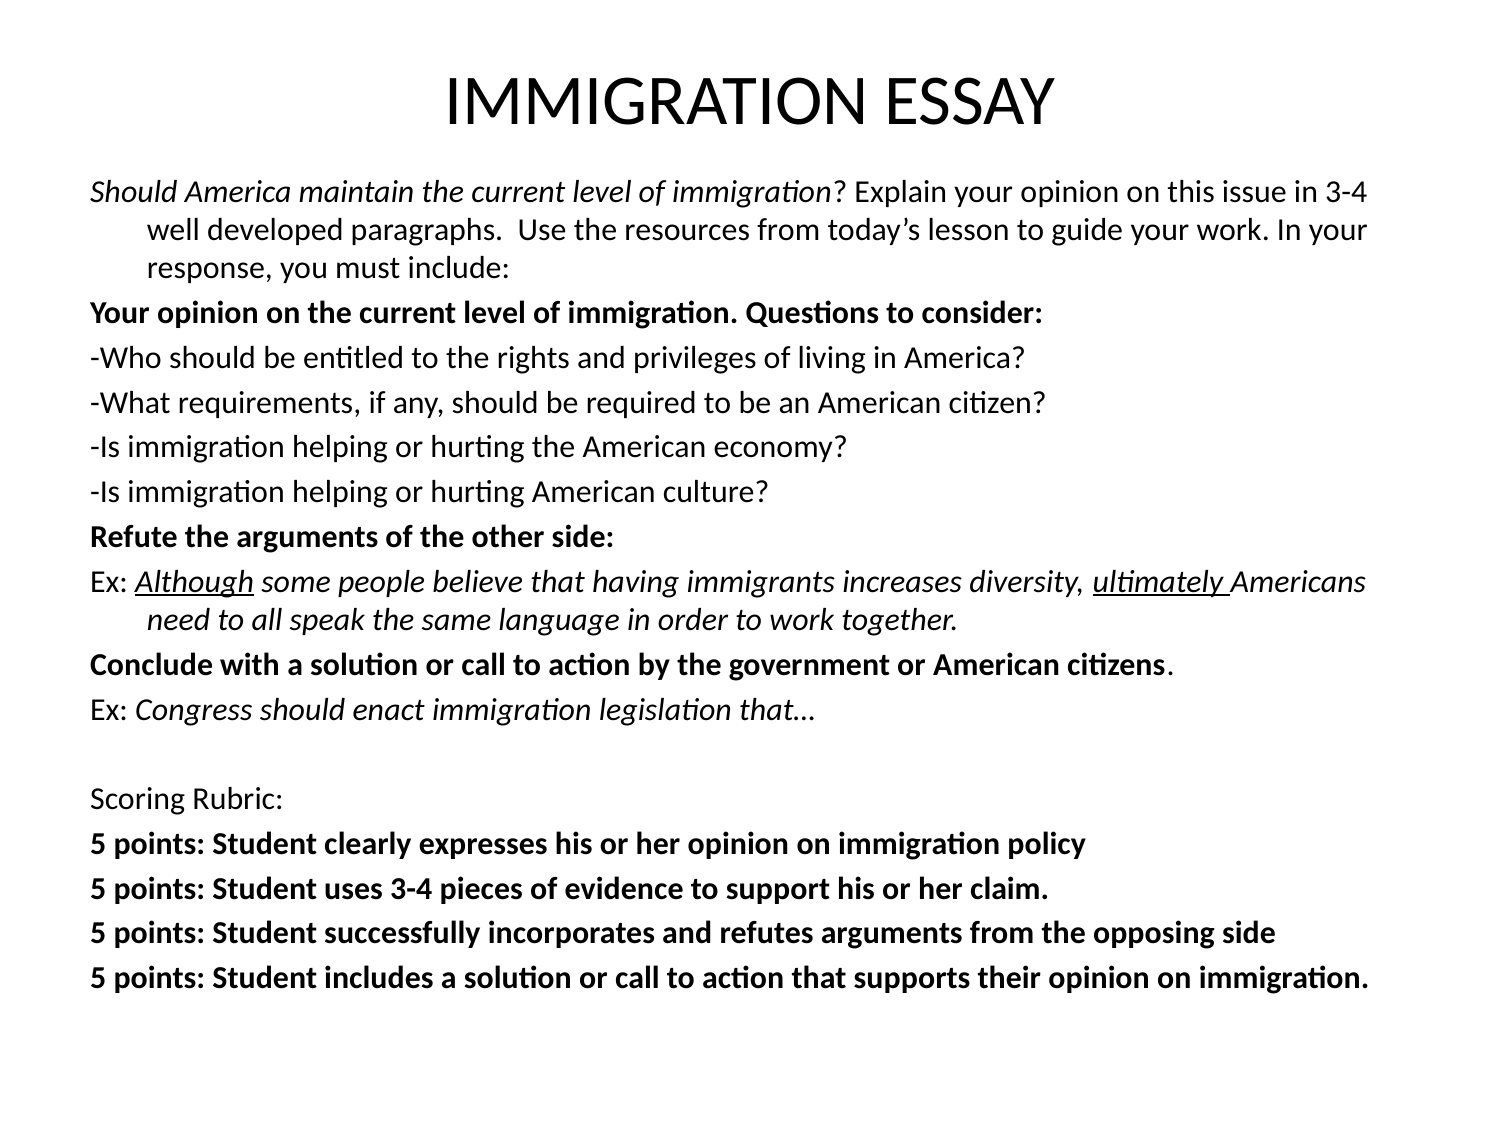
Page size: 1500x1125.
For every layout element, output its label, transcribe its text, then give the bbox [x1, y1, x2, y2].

title IMMIGRATION ESSAY [75, 45, 1425, 162]
list Should America maintain the current level of immigration? Explain your opinion on this issue in 3-4 well developed paragraphs. Use the resources from today’s lesson to guide your work. In your response, you must include: Your opinion on the current level of immigration. Questions to consider: -Who should be entitled to the rights and privileges of living in America? -What requirements, if any, should be required to be an American citizen? -Is immigration helping or hurting the American economy? -Is immigration helping or hurting American culture? Refute the arguments of the other side: Ex: Although some people believe that having immigrants increases diversity, ultimately Americans need to all speak the same language in order to work together. Conclude with a solution or call to action by the government or American citizens. Ex: Congress should enact immigration legislation that… Scoring Rubric: 5 points: Student clearly expresses his or her opinion on immigration policy 5 points: Student uses 3-4 pieces of evidence to support his or her claim. 5 points: Student successfully incorporates and refutes arguments from the opposing side 5 points: Student includes a solution or call to action that supports their opinion on immigration. [75, 162, 1425, 1005]
